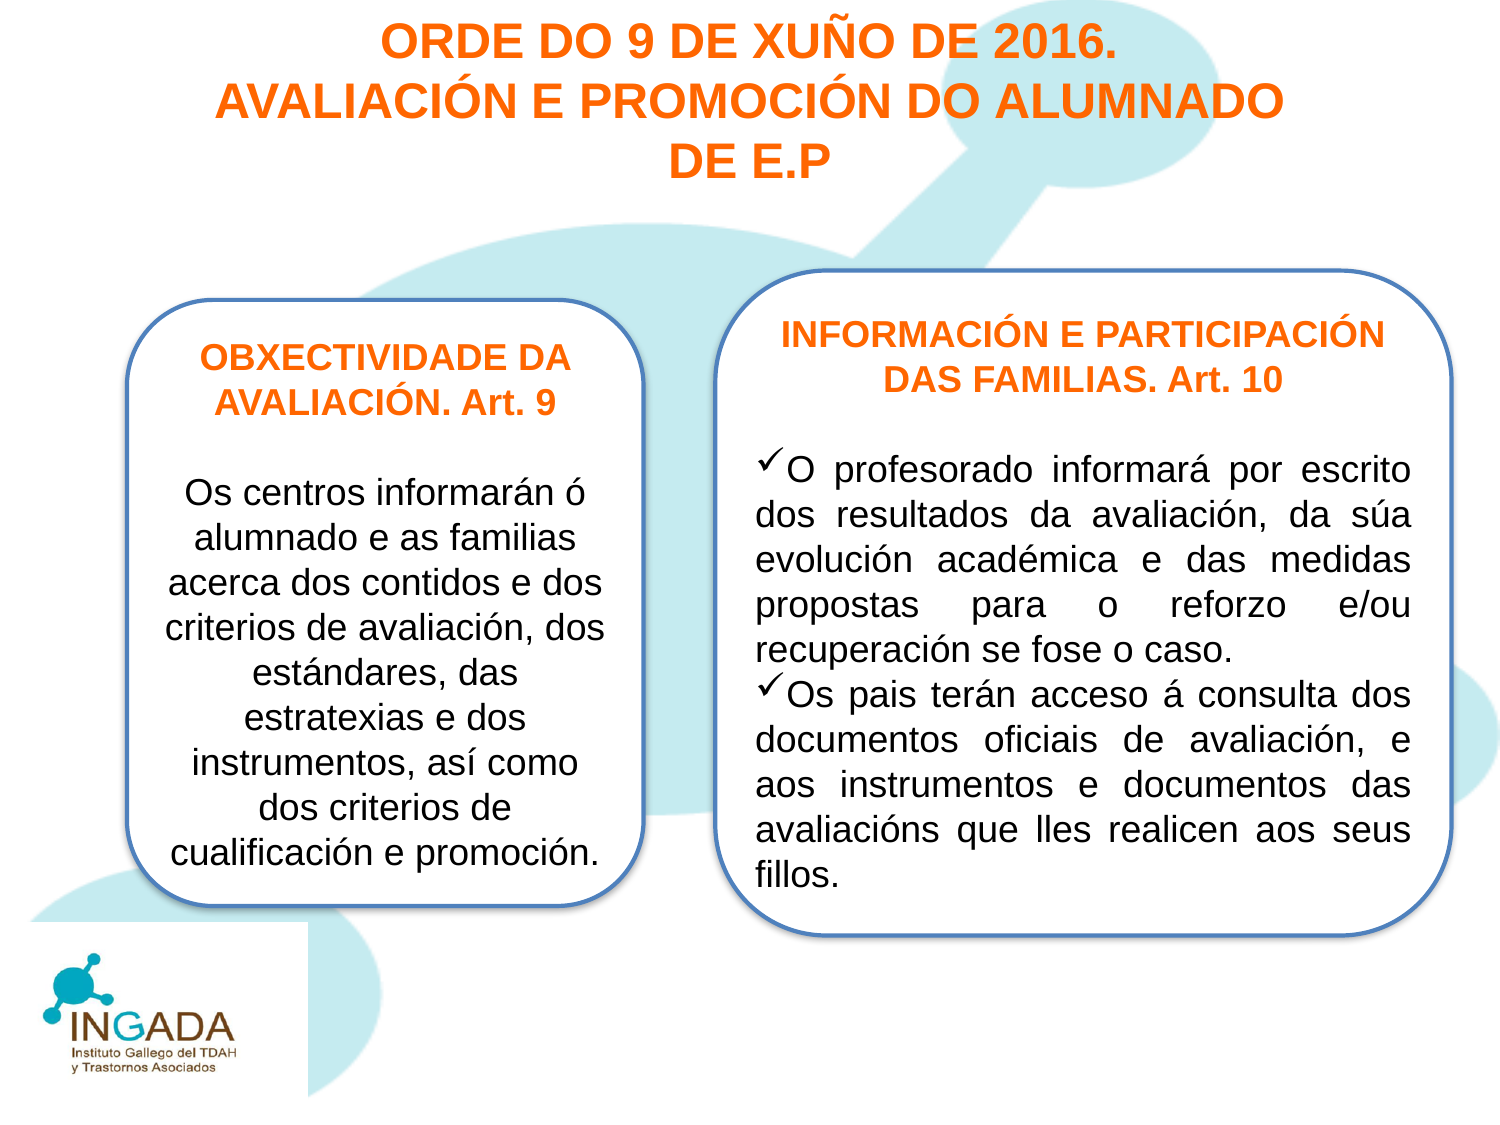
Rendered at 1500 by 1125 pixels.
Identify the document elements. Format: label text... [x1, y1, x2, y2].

title ORDE DO 9 DE XUÑO DE 2016. AVALIACIÓN E PROMOCIÓN DO ALUMNADO DE E.P [199, 16, 1300, 181]
picture [0, 0, 1500, 1125]
text_box OBXECTIVIDADE DA AVALIACIÓN. Art. 9 Os centros informarán ó alumnado e as familias acerca dos contidos e dos criterios de avaliación, dos estándares, das estratexias e dos instrumentos, así como dos criterios de cualificación e promoción. [126, 299, 644, 907]
text_box INFORMACIÓN E PARTICIPACIÓN DAS FAMILIAS. Art. 10 O profesorado informará por escrito dos resultados da avaliación, da súa evolución académica e das medidas propostas para o reforzo e/ou recuperación se fose o caso. Os pais terán acceso á consulta dos documentos oficiais de avaliación, e aos instrumentos e documentos das avaliacións que lles realicen aos seus fillos. [715, 270, 1452, 936]
